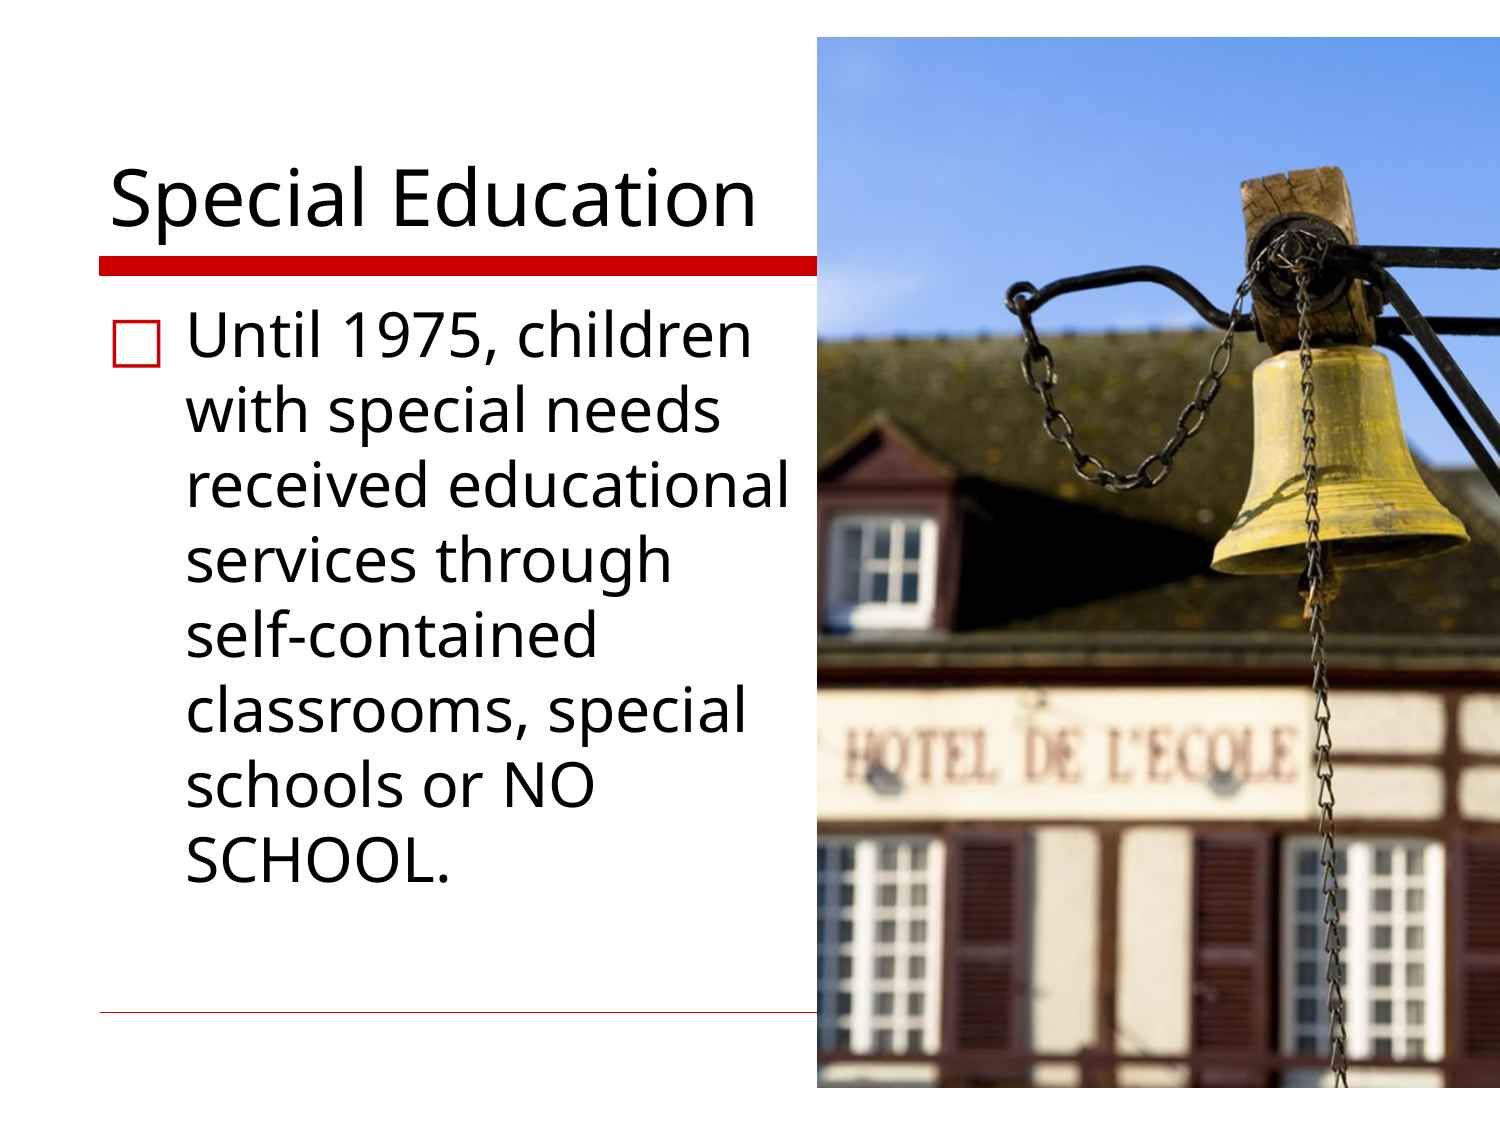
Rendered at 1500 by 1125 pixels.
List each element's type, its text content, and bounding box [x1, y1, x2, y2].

title Special Education [94, 50, 812, 250]
picture [817, 37, 1500, 1088]
list Until 1975, children with special needs received educational services through self-contained classrooms, special schools or NO SCHOOL. [92, 287, 812, 988]
